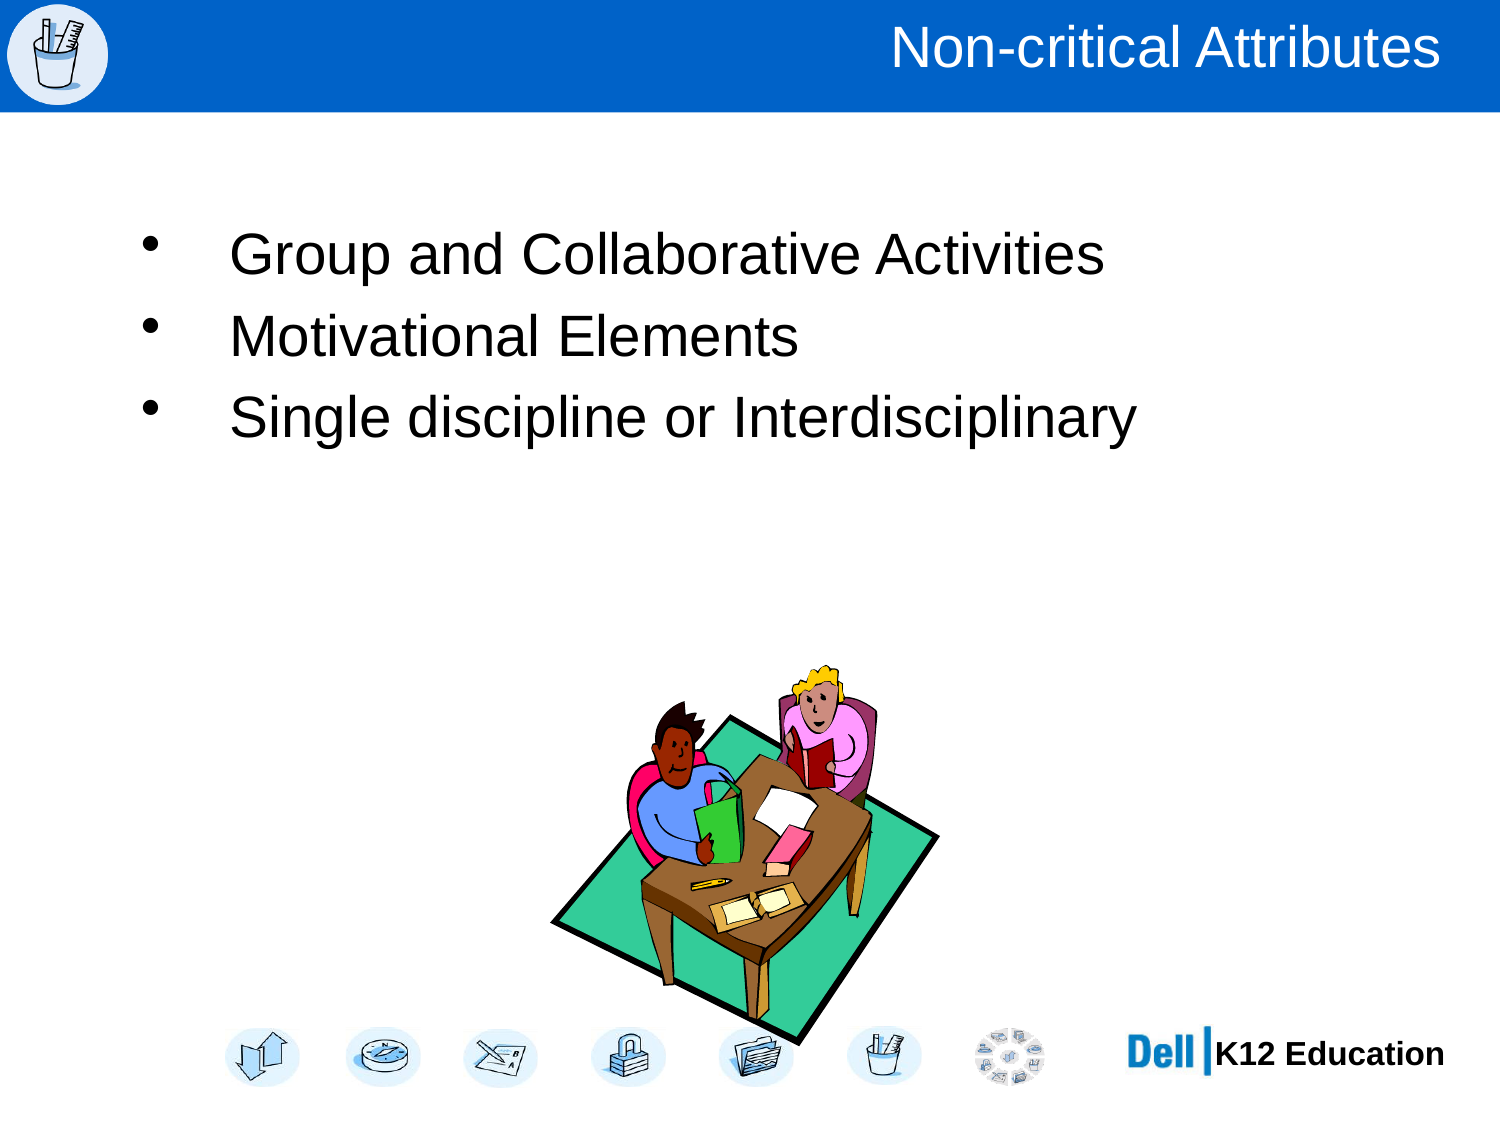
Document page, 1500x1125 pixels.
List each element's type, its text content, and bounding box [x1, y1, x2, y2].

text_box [549, 662, 941, 1047]
picture [225, 1028, 300, 1087]
picture [591, 1047, 666, 1087]
list Group and Collaborative Activities Motivational Elements Single discipline or Interdisciplinary [125, 208, 1445, 680]
picture [345, 1027, 421, 1087]
picture [975, 1026, 1048, 1087]
picture [718, 1047, 794, 1087]
picture [7, 4, 108, 105]
picture [847, 1047, 922, 1085]
title Non-critical Attributes [112, 0, 1459, 88]
picture [1125, 1024, 1214, 1079]
picture [463, 1029, 538, 1088]
